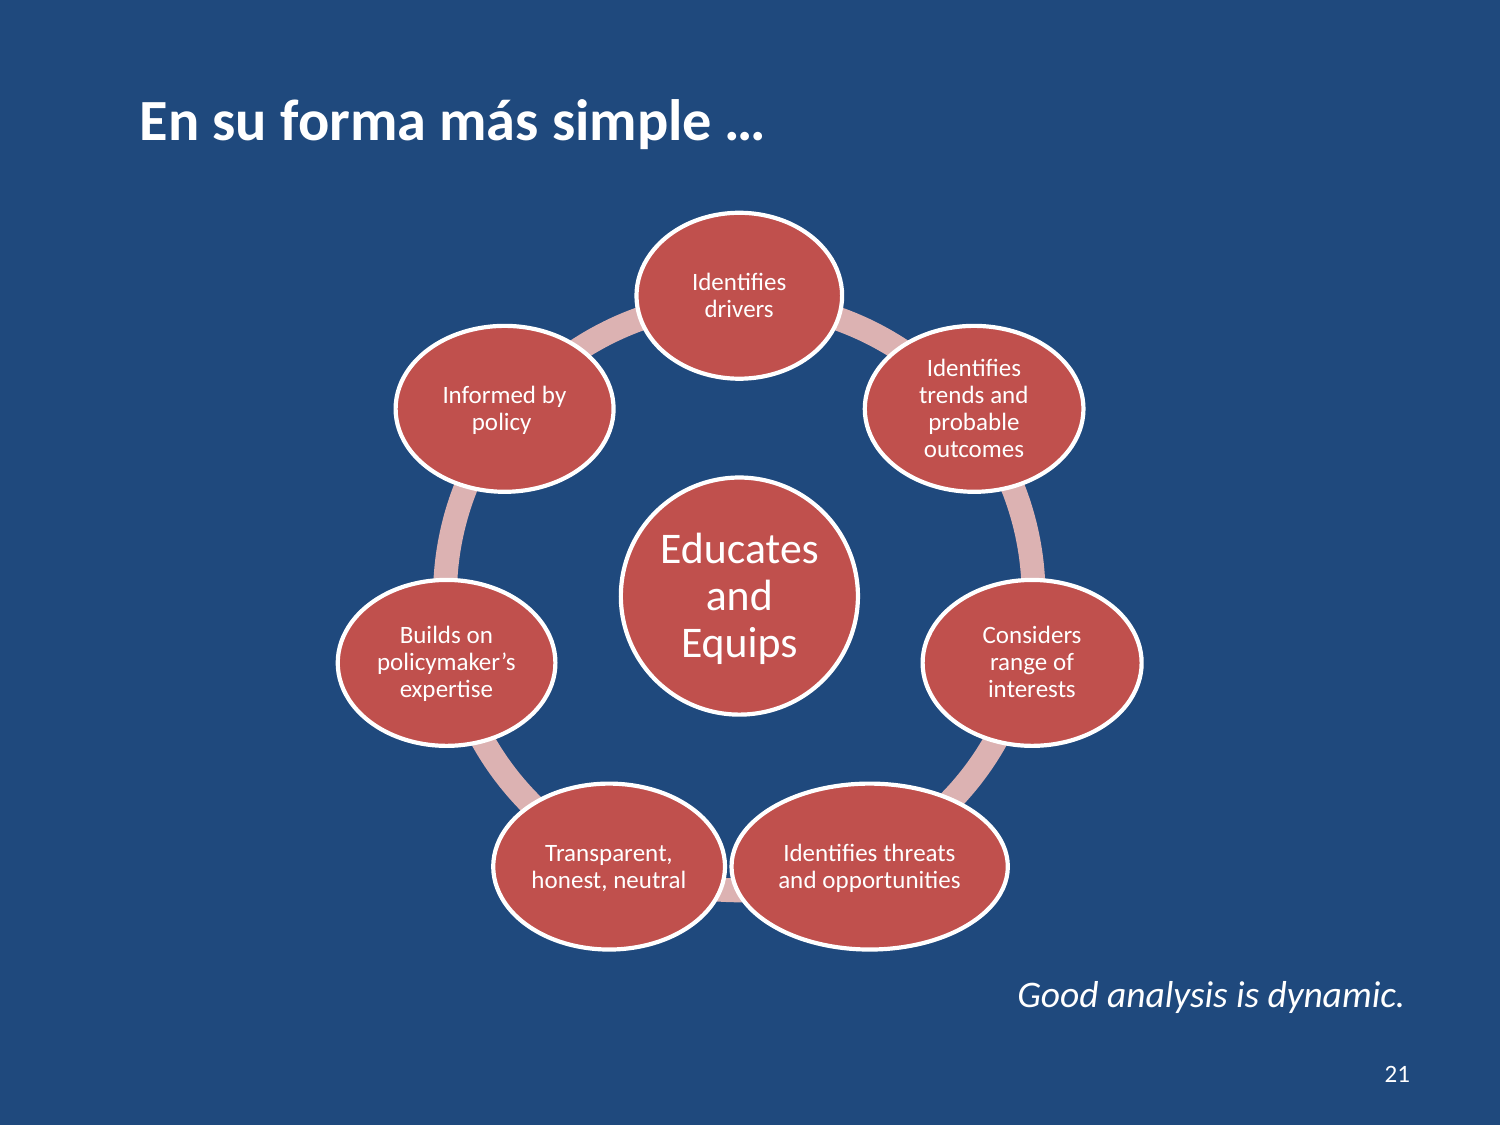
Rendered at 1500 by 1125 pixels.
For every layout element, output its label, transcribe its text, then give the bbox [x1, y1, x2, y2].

text_box Good analysis is dynamic. [1002, 962, 1421, 1023]
slide_number 21 [1074, 1042, 1425, 1103]
text_box En su forma más simple … [124, 75, 1338, 160]
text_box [212, 212, 1268, 951]
